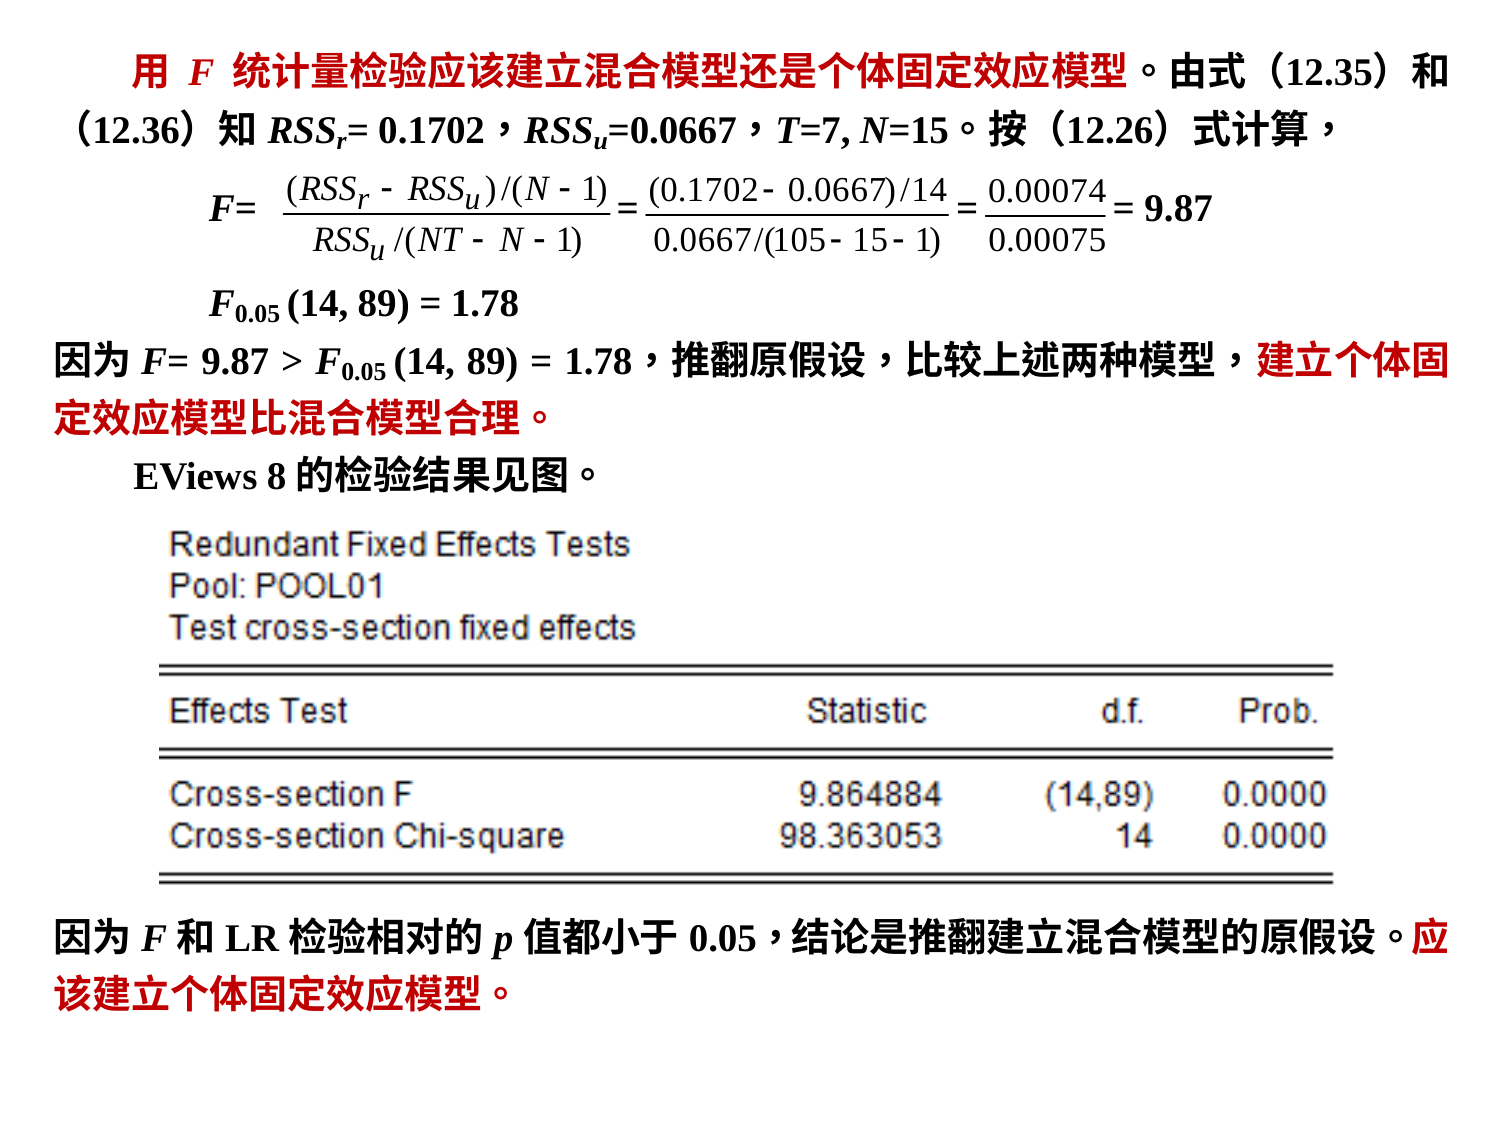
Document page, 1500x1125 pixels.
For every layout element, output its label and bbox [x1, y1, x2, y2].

picture [52, 42, 1448, 1024]
